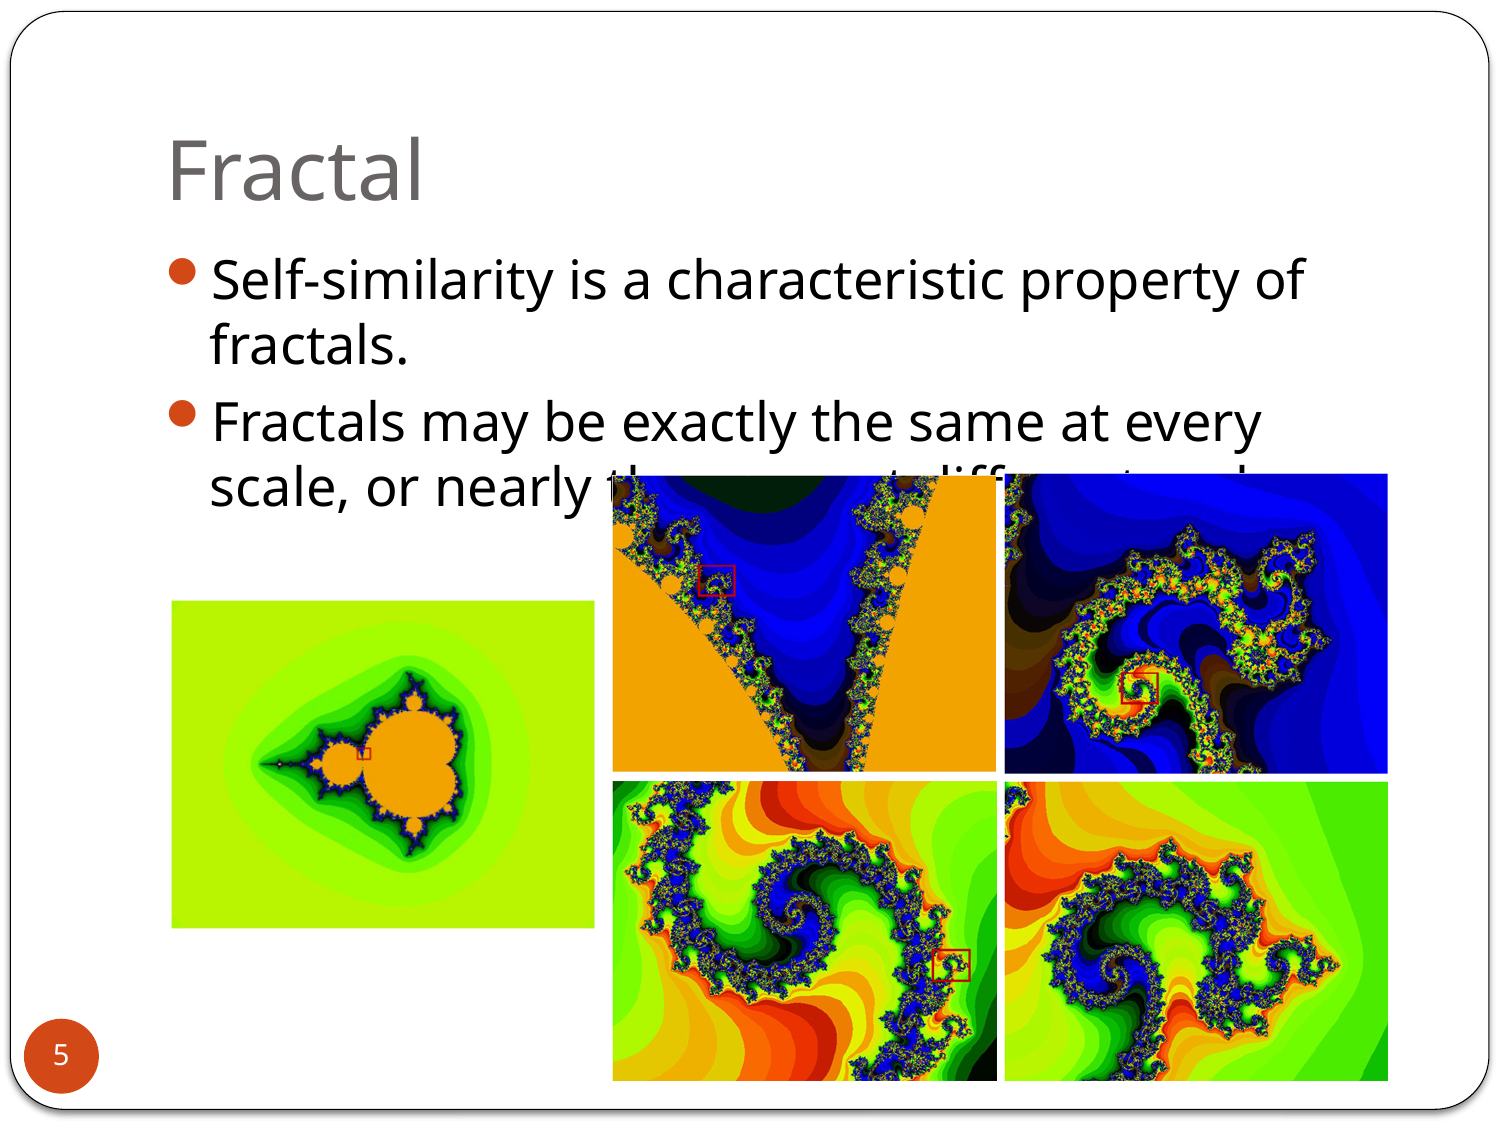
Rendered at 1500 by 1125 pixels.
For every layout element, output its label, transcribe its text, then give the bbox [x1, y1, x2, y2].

picture [170, 600, 595, 930]
title Fractal [150, 45, 1425, 233]
picture [1003, 781, 1389, 1081]
picture [1003, 473, 1389, 774]
list Self-similarity is a characteristic property of fractals. Fractals may be exactly the same at every scale, or nearly the same at different scales. [150, 237, 1425, 988]
picture [612, 474, 996, 772]
slide_number 5 [23, 1018, 99, 1094]
picture [612, 781, 997, 1081]
